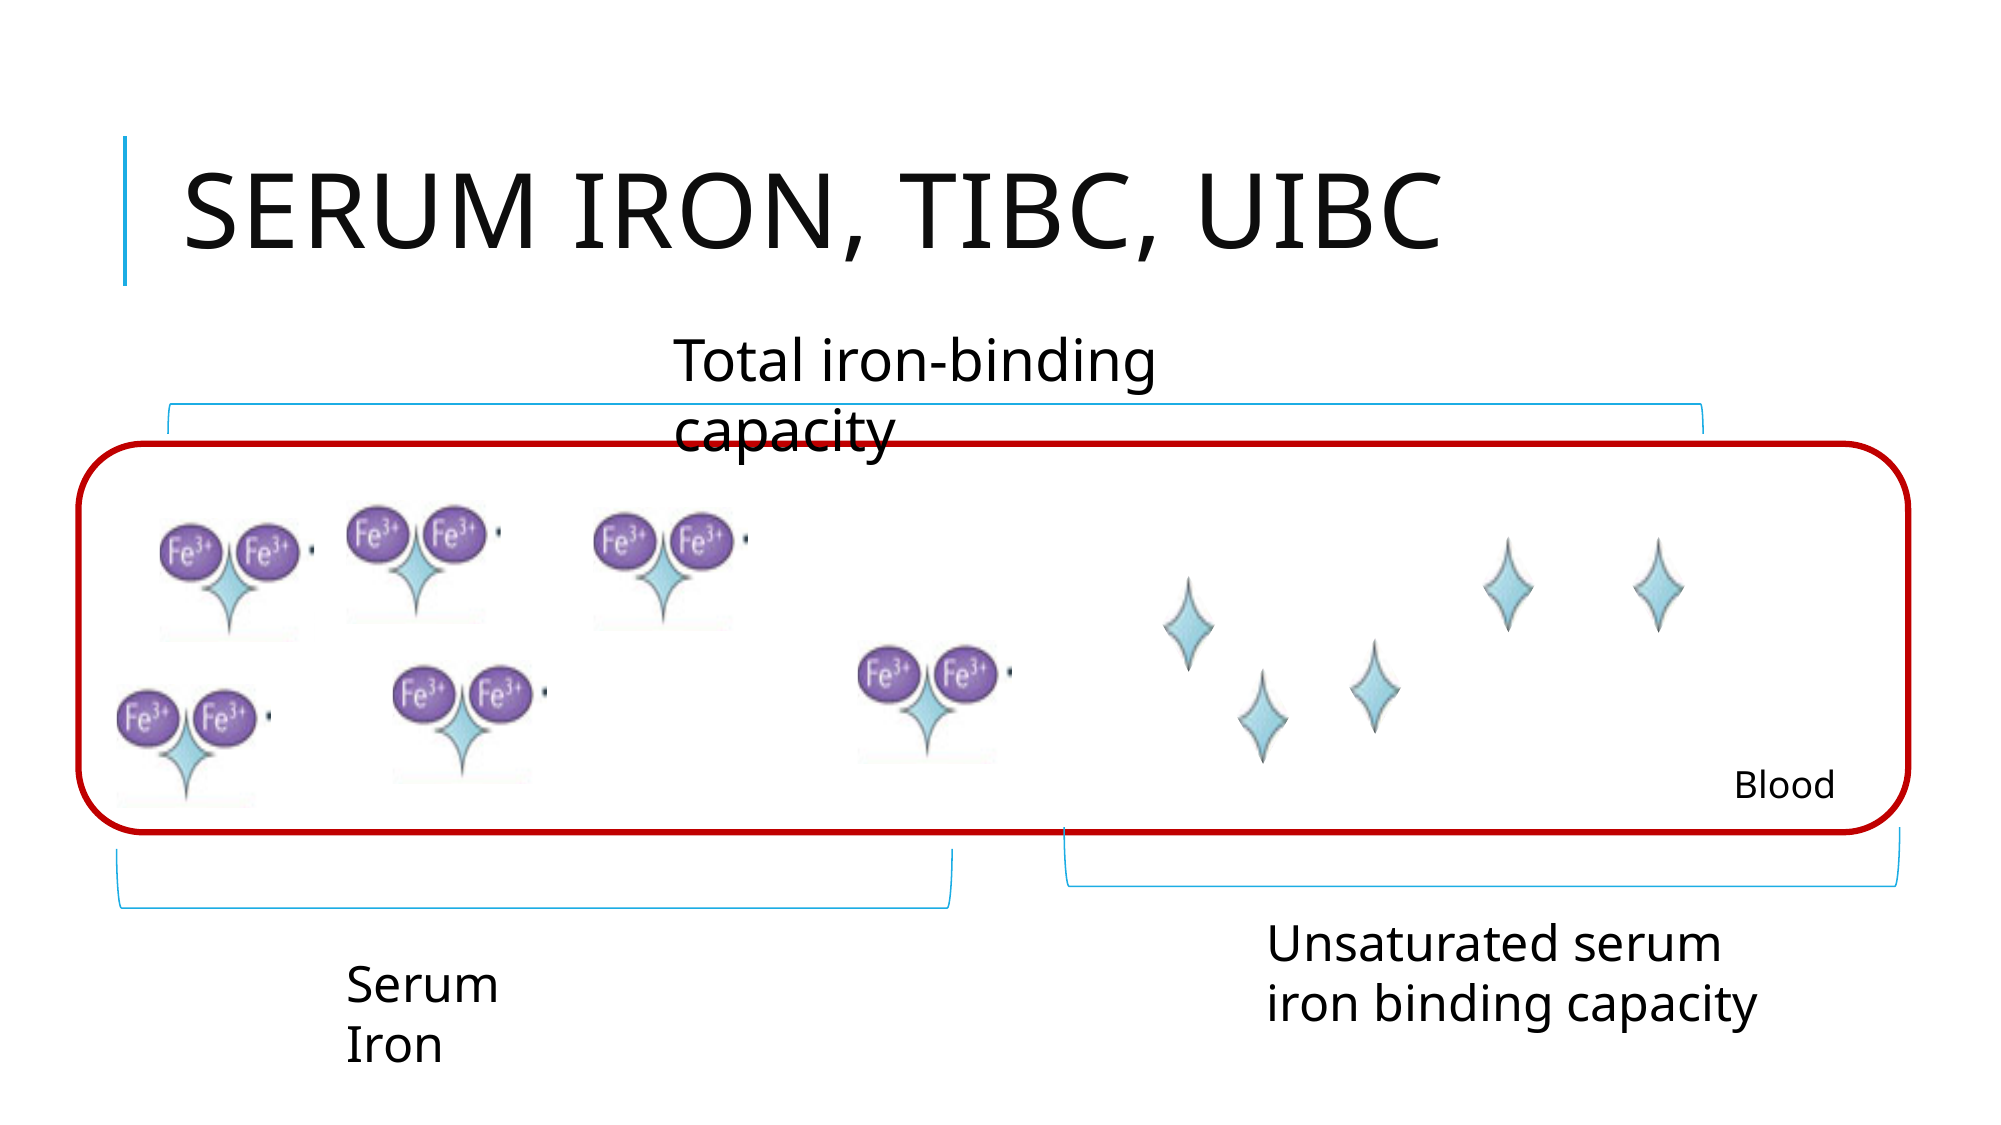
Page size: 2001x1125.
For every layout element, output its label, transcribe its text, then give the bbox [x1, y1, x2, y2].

text_box [1063, 827, 1901, 888]
text_box [167, 403, 658, 434]
text_box Total iron-binding capacity [658, 342, 1329, 471]
text_box [115, 848, 953, 909]
picture [1481, 536, 1536, 633]
picture [159, 504, 315, 642]
picture [1236, 667, 1290, 765]
text_box Unsaturated serum iron binding capacity [1252, 903, 1819, 1039]
text_box Blood [1718, 753, 1853, 814]
title Serum Iron, TIBC, UIBC [168, 96, 1763, 342]
picture [857, 627, 1013, 764]
picture [392, 647, 548, 785]
text_box [77, 442, 1910, 834]
picture [116, 671, 272, 808]
picture [593, 494, 748, 632]
picture [1631, 536, 1686, 633]
text_box Serum Iron [331, 944, 608, 1080]
picture [1348, 637, 1403, 735]
picture [345, 487, 501, 625]
text_box [1329, 403, 1704, 434]
picture [1161, 575, 1216, 672]
